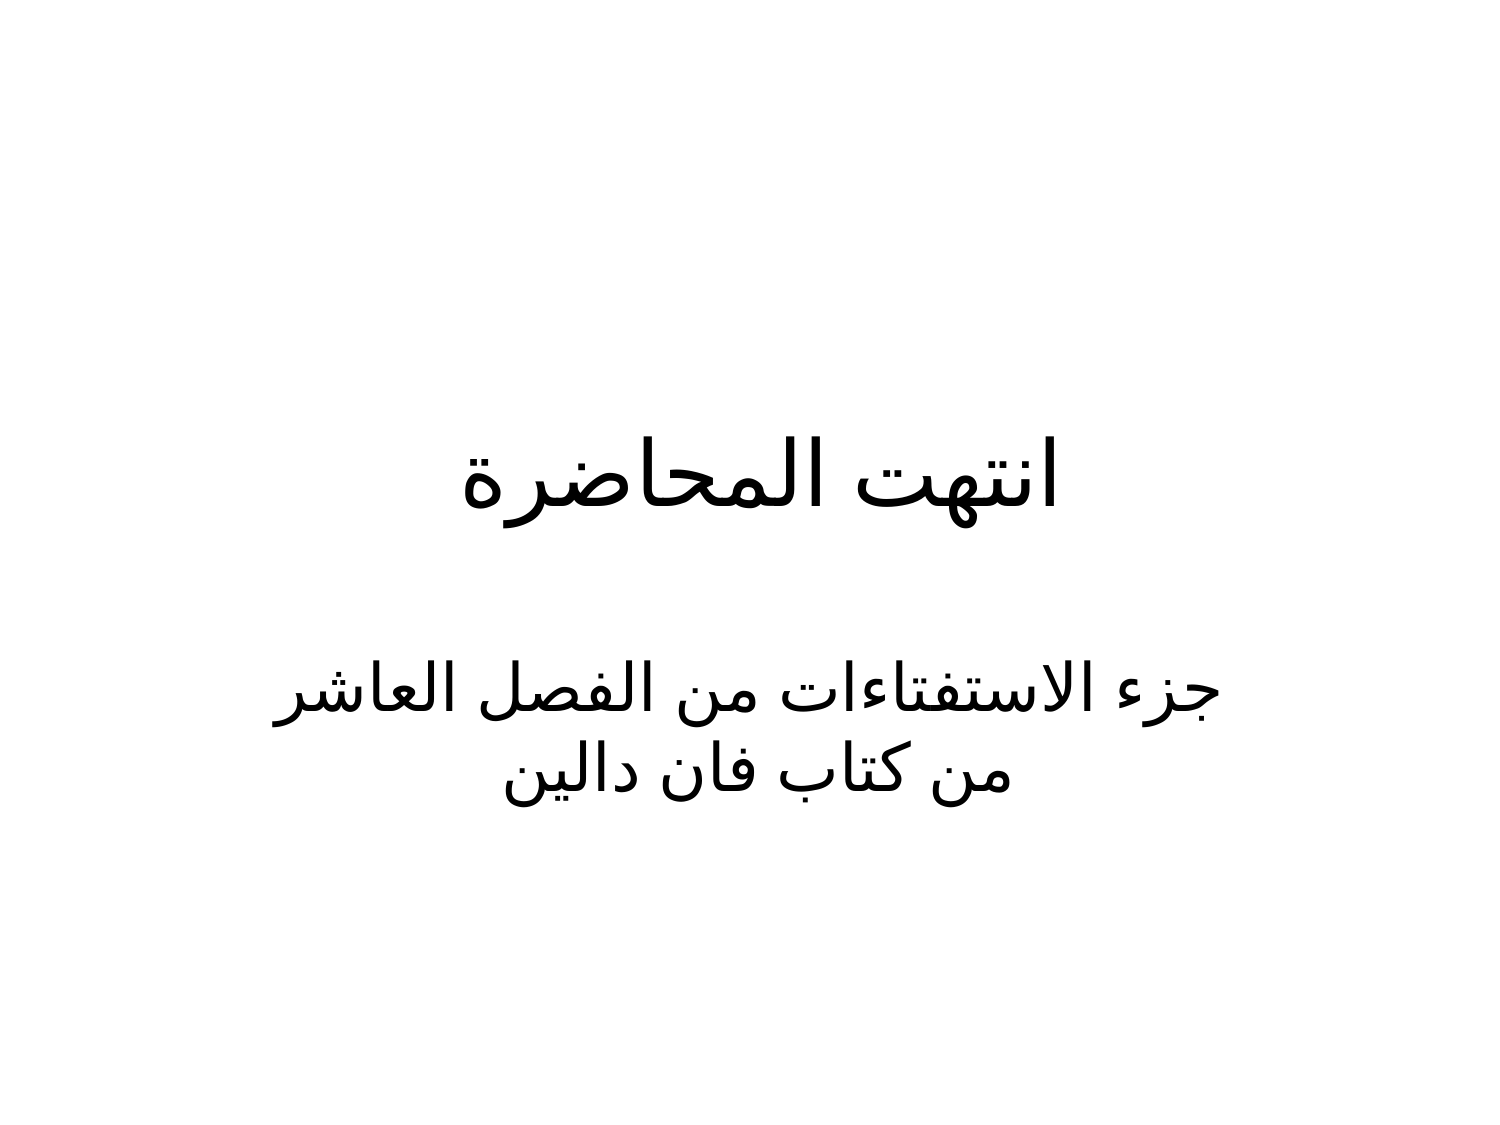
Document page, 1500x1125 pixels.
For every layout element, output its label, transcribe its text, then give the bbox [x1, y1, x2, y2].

title انتهت المحاضرة [112, 349, 1388, 591]
subtitle جزء الاستفتاءات من الفصل العاشر من كتاب فان دالين [225, 637, 1275, 925]
